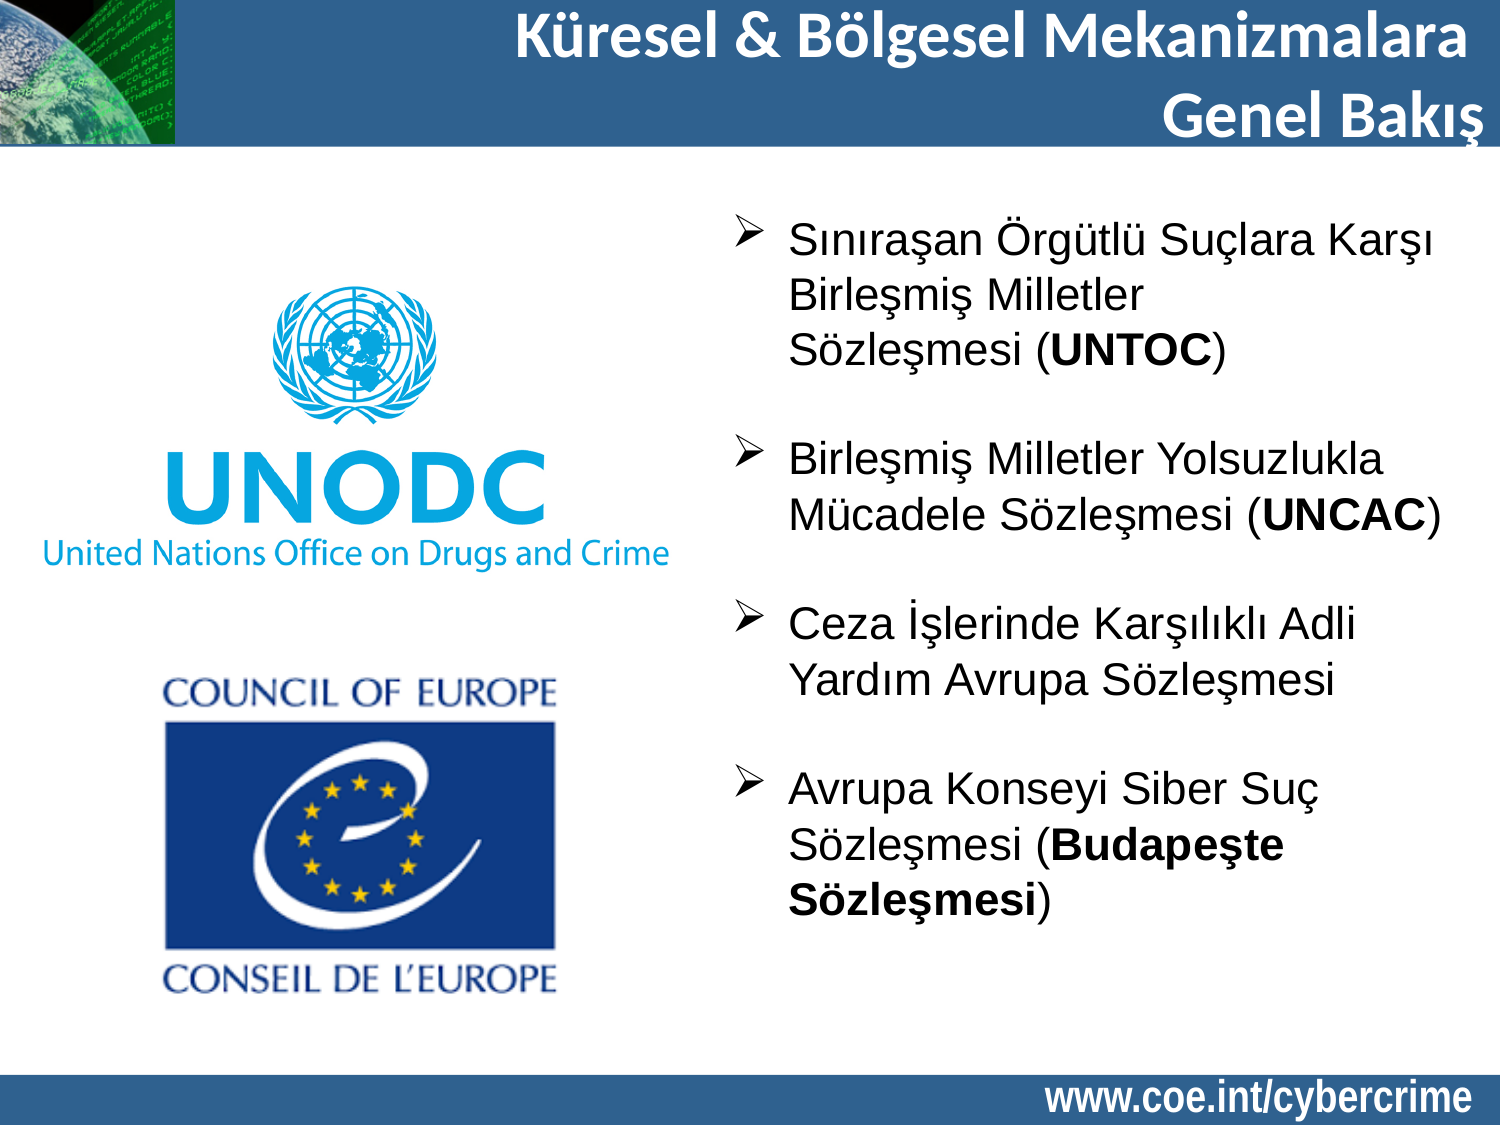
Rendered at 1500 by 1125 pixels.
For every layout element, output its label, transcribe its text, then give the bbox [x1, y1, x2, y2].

text_box Küresel & Bölgesel Mekanizmalara Genel Bakış [177, 0, 1500, 149]
picture [115, 639, 605, 1031]
picture [41, 264, 672, 596]
picture [0, 0, 175, 144]
text_box www.coe.int/cybercrime [1030, 1059, 1500, 1125]
text_box [0, 1073, 1030, 1125]
text_box Sınıraşan Örgütlü Suçlara Karşı Birleşmiş Milletler Sözleşmesi (UNTOC) Birleşmiş Milletler Yolsuzlukla Mücadele Sözleşmesi (UNCAC) Ceza İşlerinde Karşılıklı Adli Yardım Avrupa Sözleşmesi Avrupa Konseyi Siber Suç Sözleşmesi (Budapeşte Sözleşmesi) [716, 201, 1500, 987]
